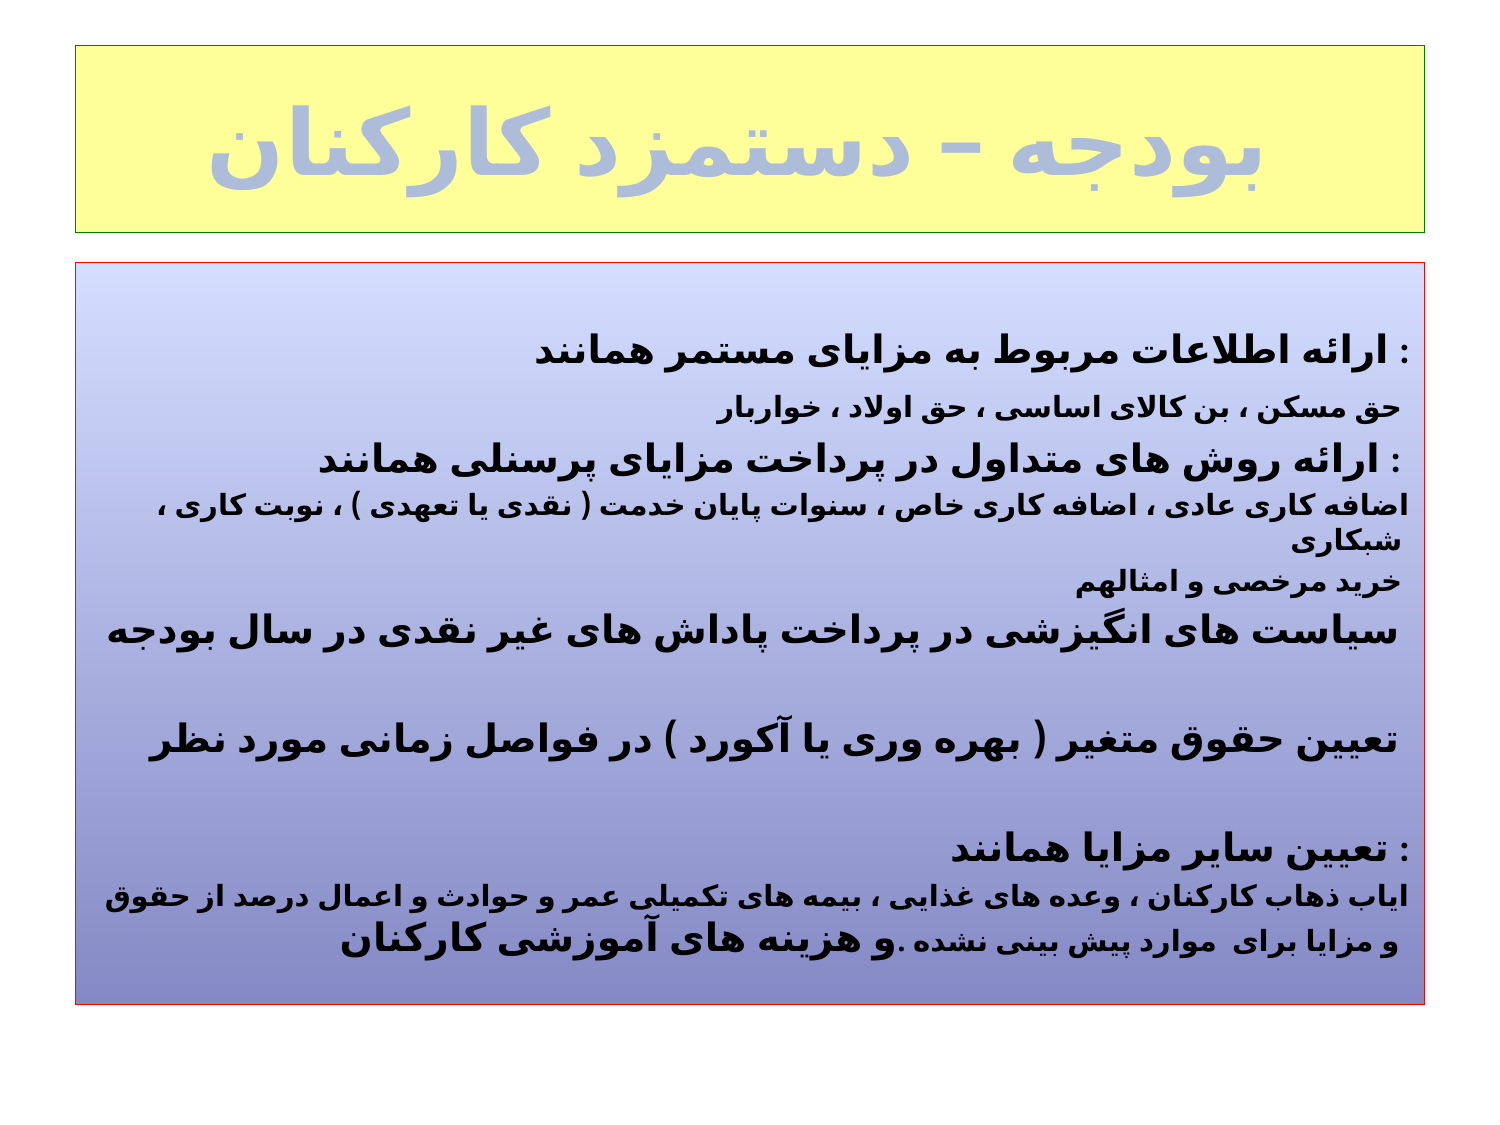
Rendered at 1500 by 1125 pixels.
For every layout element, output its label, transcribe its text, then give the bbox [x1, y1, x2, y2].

list ارائه اطلاعات مربوط به مزایای مستمر همانند : حق مسکن ، بن کالای اساسی ، حق اولاد ، خواربار ارائه روش های متداول در پرداخت مزایای پرسنلی همانند : اضافه کاری عادی ، اضافه کاری خاص ، سنوات پایان خدمت ( نقدی یا تعهدی ) ، نوبت کاری ، شبکاری خرید مرخصی و امثالهم سیاست های انگیزشی در پرداخت پاداش های غیر نقدی در سال بودجه تعیین حقوق متغیر ( بهره وری یا آکورد ) در فواصل زمانی مورد نظر تعیین سایر مزایا همانند : ایاب ذهاب کارکنان ، وعده های غذایی ، بیمه های تکمیلی عمر و حوادث و اعمال درصد از حقوق و مزایا برای موارد پیش بینی نشده .و هزینه های آموزشی کارکنان [75, 262, 1425, 1005]
title بودجه – دستمزد کارکنان [75, 45, 1425, 233]
